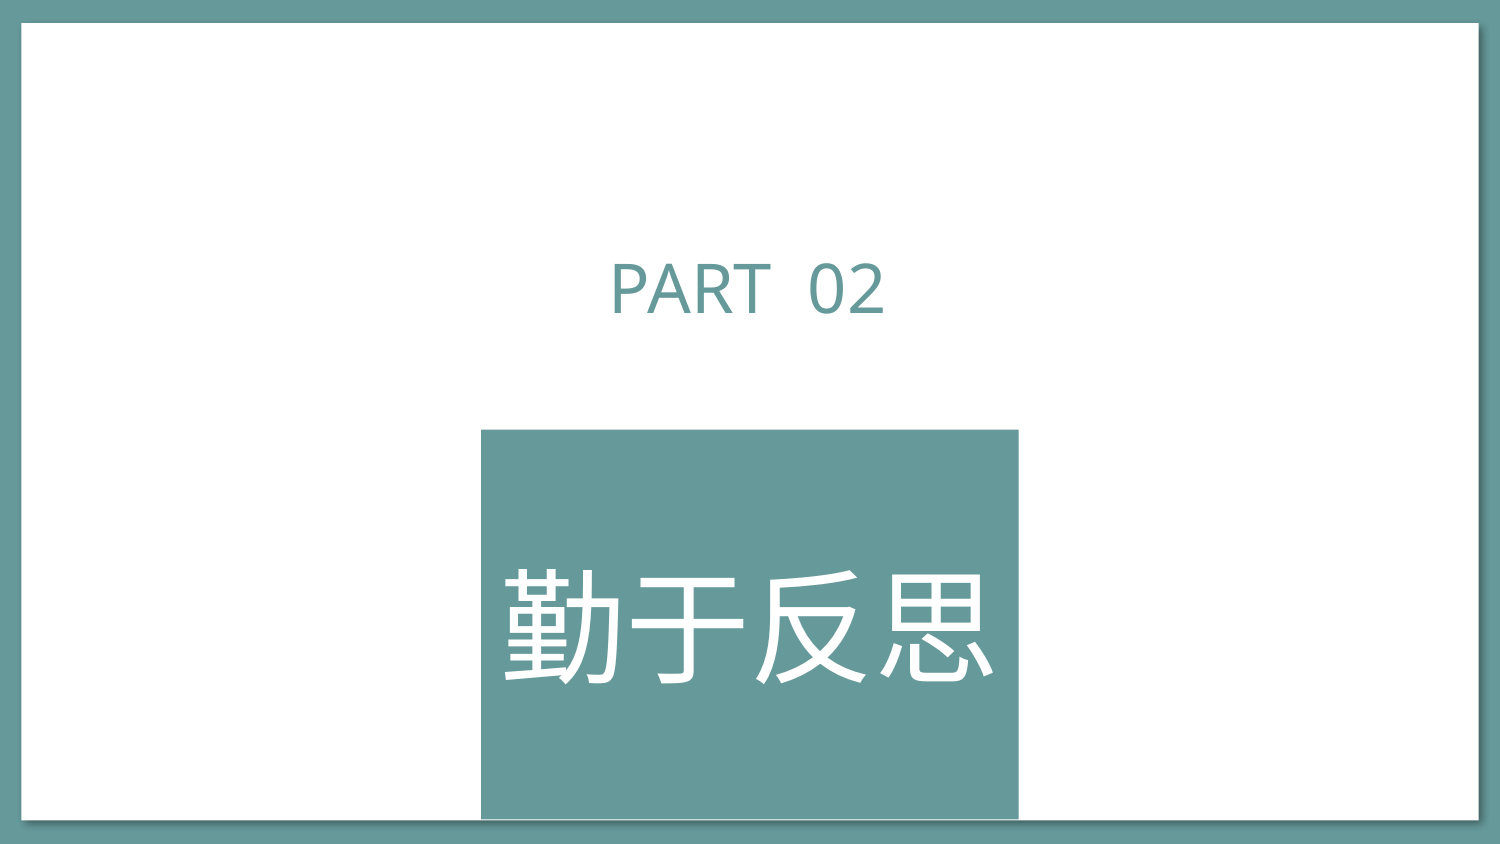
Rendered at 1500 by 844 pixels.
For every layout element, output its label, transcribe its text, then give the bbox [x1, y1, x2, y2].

text_box 勤于反思 [478, 578, 1022, 671]
text_box [479, 428, 1021, 578]
text_box PART 02 [563, 237, 932, 324]
text_box [479, 671, 1021, 821]
